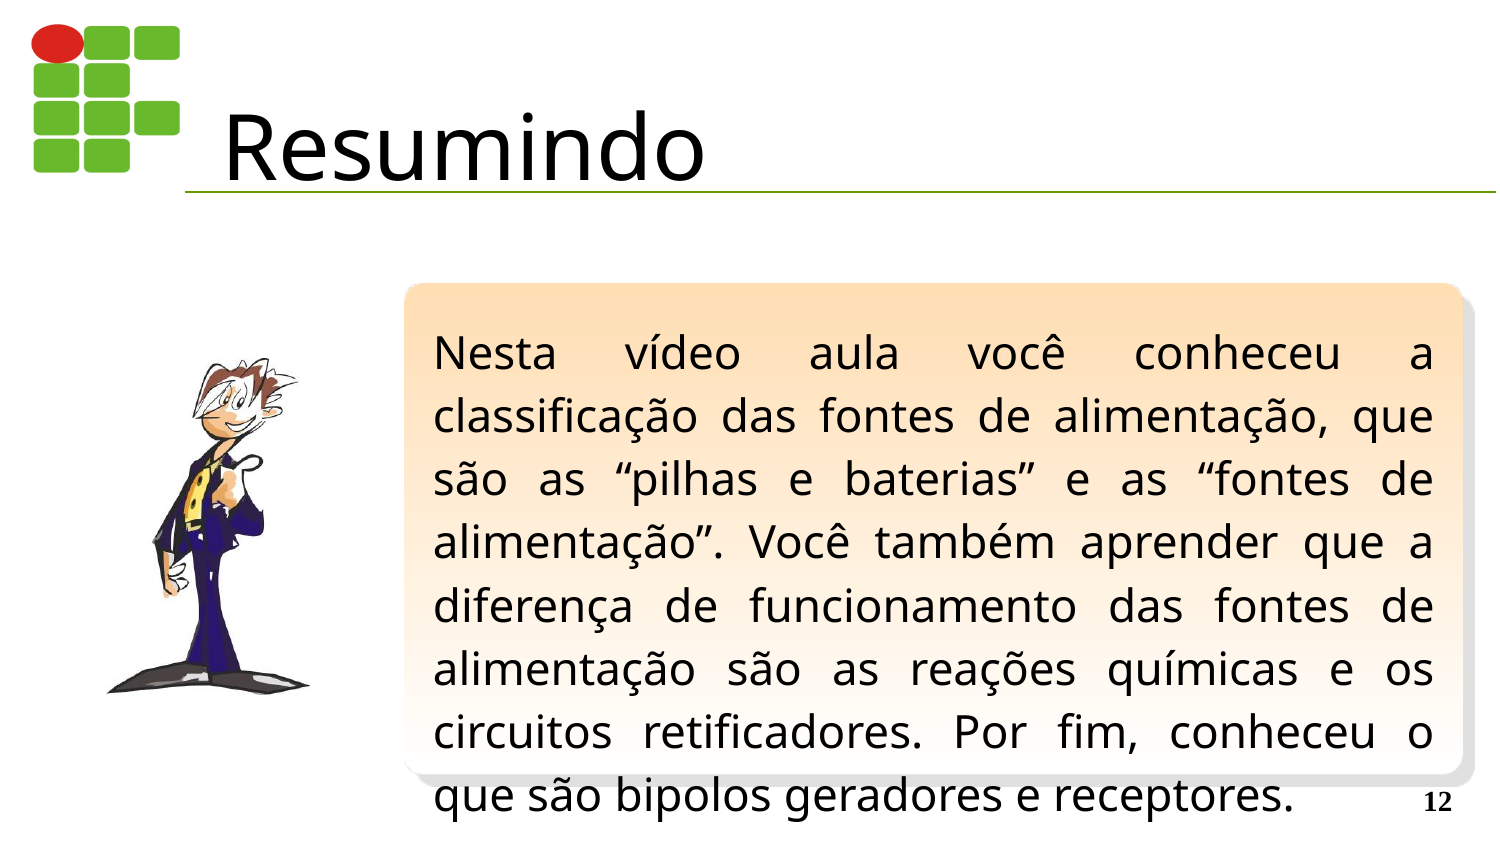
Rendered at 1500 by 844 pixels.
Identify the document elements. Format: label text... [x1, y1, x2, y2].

picture [106, 357, 310, 695]
picture [29, 23, 182, 174]
text_box ‹#› [1155, 795, 1468, 825]
picture [404, 283, 1476, 787]
title Resumindo [206, 26, 1468, 207]
